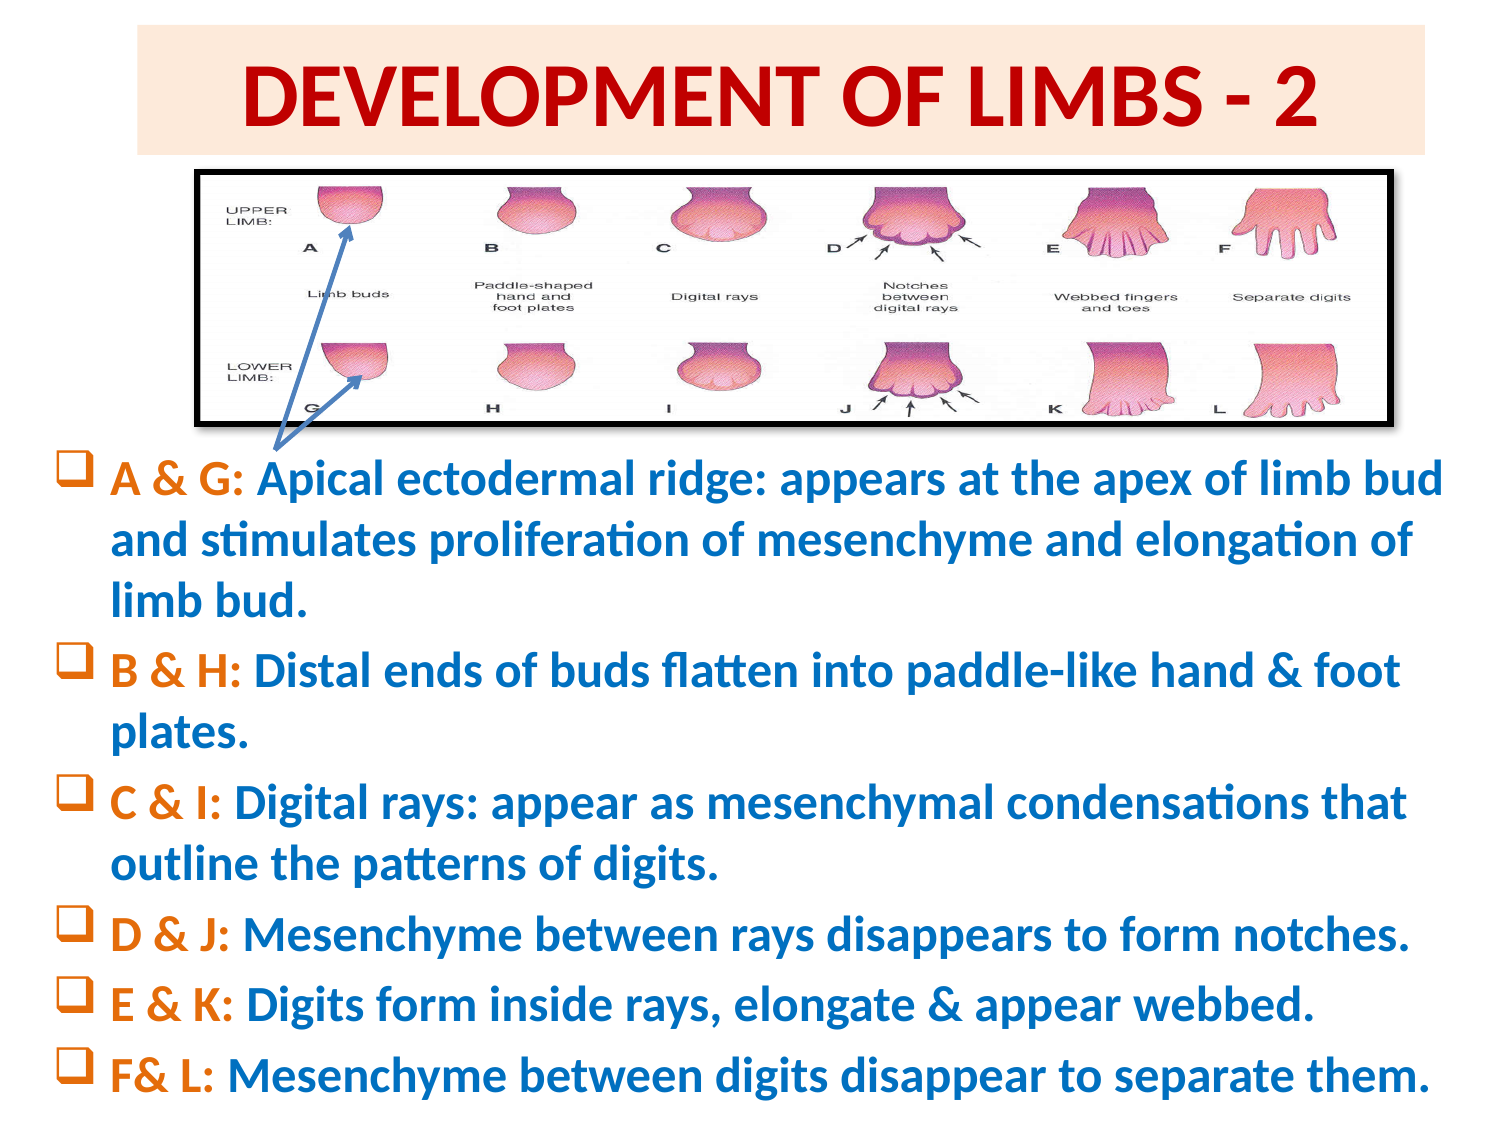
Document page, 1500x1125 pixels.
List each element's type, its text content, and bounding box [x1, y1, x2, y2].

title DEVELOPMENT OF LIMBS - 2 [137, 24, 1425, 155]
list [199, 174, 1388, 422]
list A & G: Apical ectodermal ridge: appears at the apex of limb bud and stimulates proliferation of mesenchyme and elongation of limb bud. B & H: Distal ends of buds flatten into paddle-like hand & foot plates. C & I: Digital rays: appear as mesenchymal condensations that outline the patterns of digits. D & J: Mesenchyme between rays disappears to form notches. E & K: Digits form inside rays, elongate & appear webbed. F& L: Mesenchyme between digits disappear to separate them. [37, 437, 1475, 1125]
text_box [199, 299, 426, 376]
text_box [274, 374, 363, 451]
